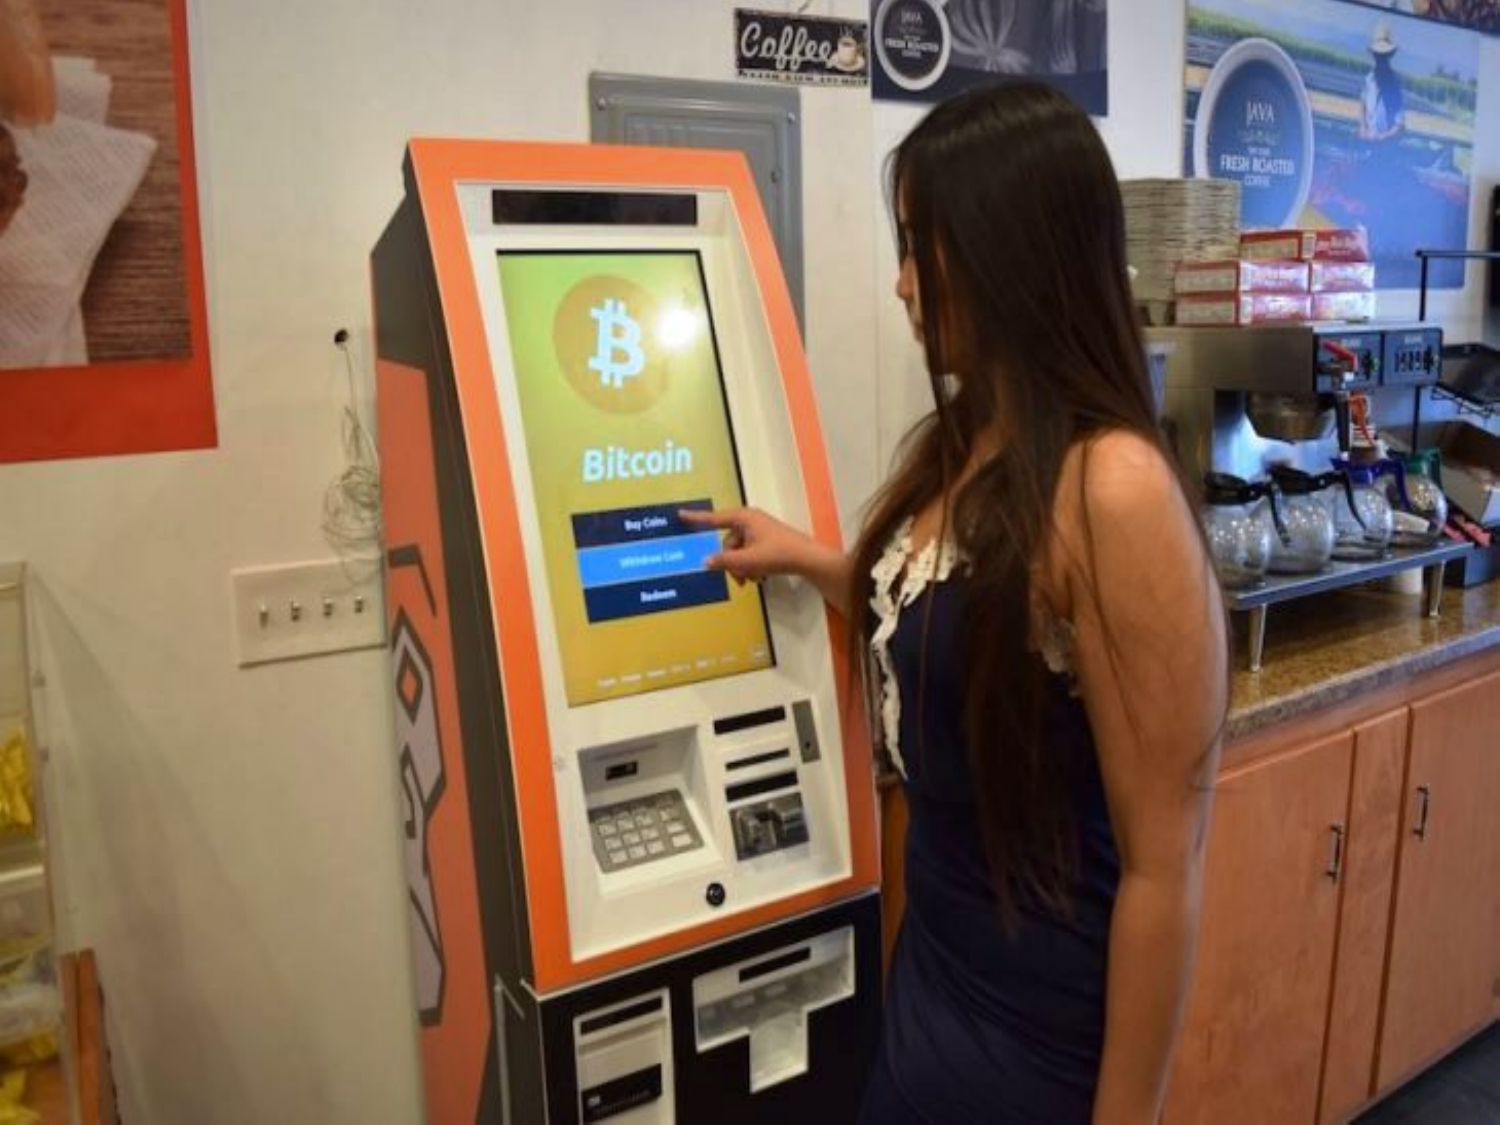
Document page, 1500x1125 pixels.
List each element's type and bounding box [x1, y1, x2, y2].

list [0, 0, 1500, 1125]
